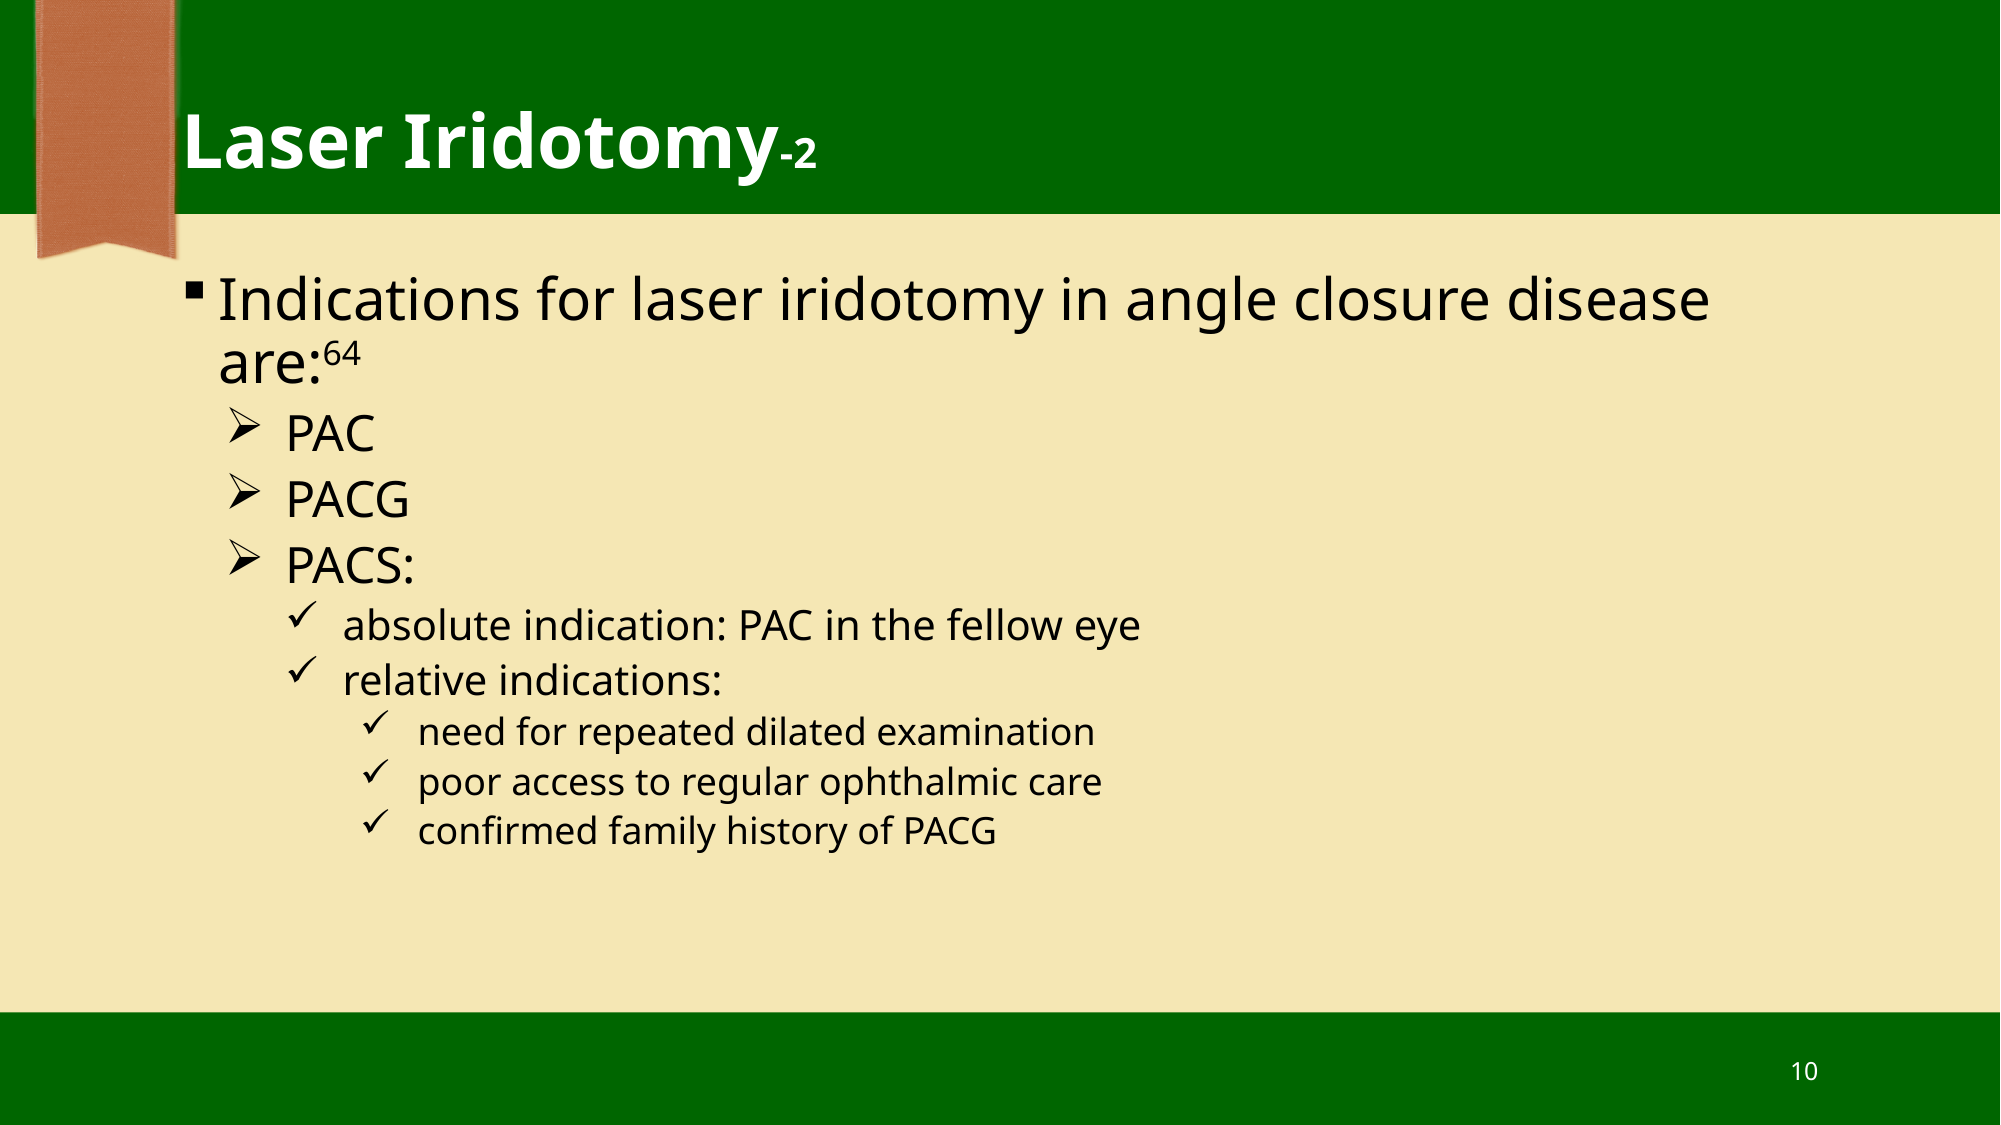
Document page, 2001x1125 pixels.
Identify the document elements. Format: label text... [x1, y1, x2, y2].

list Indications for laser iridotomy in angle closure disease are:64 PAC PACG PACS: absolute indication: PAC in the fellow eye relative indications: need for repeated dilated examination poor access to regular ophthalmic care confirmed family history of PACG [181, 262, 1819, 1013]
title Laser Iridotomy-2 [181, 12, 1819, 193]
slide_number 10 [1518, 1042, 1819, 1103]
